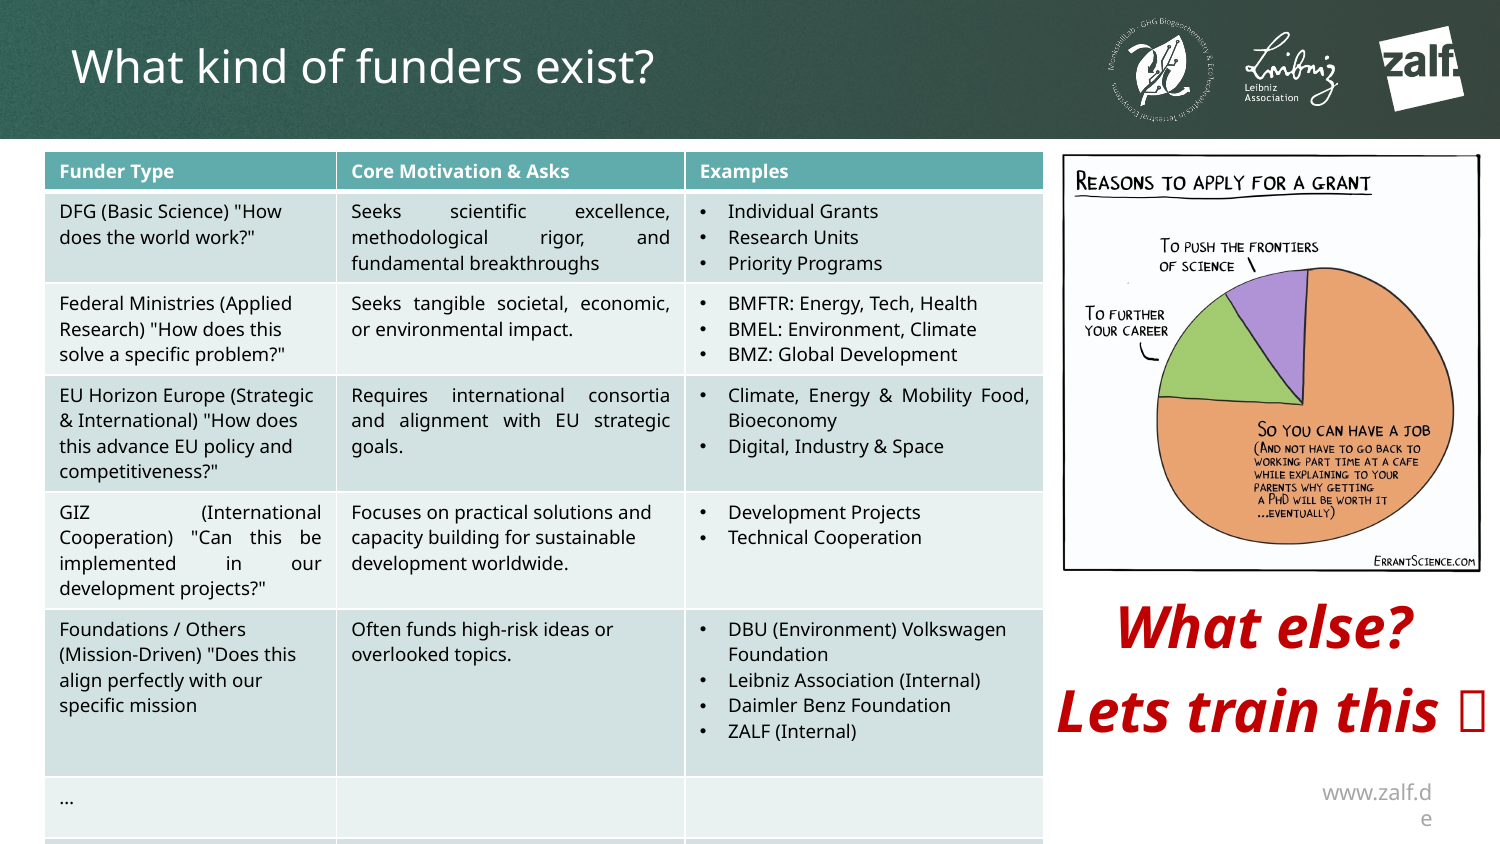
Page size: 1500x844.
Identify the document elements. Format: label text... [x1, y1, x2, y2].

table_cell Development Projects Technical Cooperation [686, 493, 1043, 608]
table_cell … [45, 778, 336, 837]
table_cell Often funds high-risk ideas or overlooked topics. [337, 610, 684, 776]
list What else? [929, 590, 1500, 663]
table_cell Seeks tangible societal, economic, or environmental impact. [337, 284, 684, 374]
table_cell [686, 839, 1043, 844]
table_cell Foundations / Others (Mission-Driven) "Does this align perfectly with our specific mission [45, 610, 336, 776]
table_cell Federal Ministries (Applied Research) "How does this solve a specific problem?" [45, 284, 336, 374]
list What kind of funders exist? [71, 47, 1102, 94]
table_cell Seeks scientific excellence, methodological rigor, and fundamental breakthroughs [337, 194, 684, 282]
table_cell … [45, 839, 336, 844]
table_header Funder Type [45, 152, 336, 189]
table_cell DBU (Environment) Volkswagen Foundation Leibniz Association (Internal) Daimler Benz Foundation ZALF (Internal) [686, 610, 1043, 776]
table_cell GIZ (International Cooperation) "Can this be implemented in our development projects?" [45, 493, 336, 608]
table_header Examples [686, 152, 1043, 189]
table_cell BMFTR: Energy, Tech, Health BMEL: Environment, Climate BMZ: Global Development [686, 284, 1043, 374]
table_cell Focuses on practical solutions and capacity building for sustainable development worldwide. [337, 493, 684, 608]
table_cell [686, 778, 1043, 837]
list Lets train this  [750, 673, 1500, 746]
table_cell DFG (Basic Science) "How does the world work?" [45, 194, 336, 282]
table_cell [337, 839, 684, 844]
table_cell Climate, Energy & Mobility Food, Bioeconomy Digital, Industry & Space [686, 376, 1043, 491]
table_cell EU Horizon Europe (Strategic & International) "How does this advance EU policy and competitiveness?" [45, 376, 336, 491]
picture [0, 0, 1500, 139]
picture [1058, 150, 1485, 576]
table_cell Individual Grants Research Units Priority Programs [686, 194, 1043, 282]
table_cell [337, 778, 684, 837]
table_header Core Motivation & Asks [337, 152, 684, 189]
table_cell Requires international consortia and alignment with EU strategic goals. [337, 376, 684, 491]
